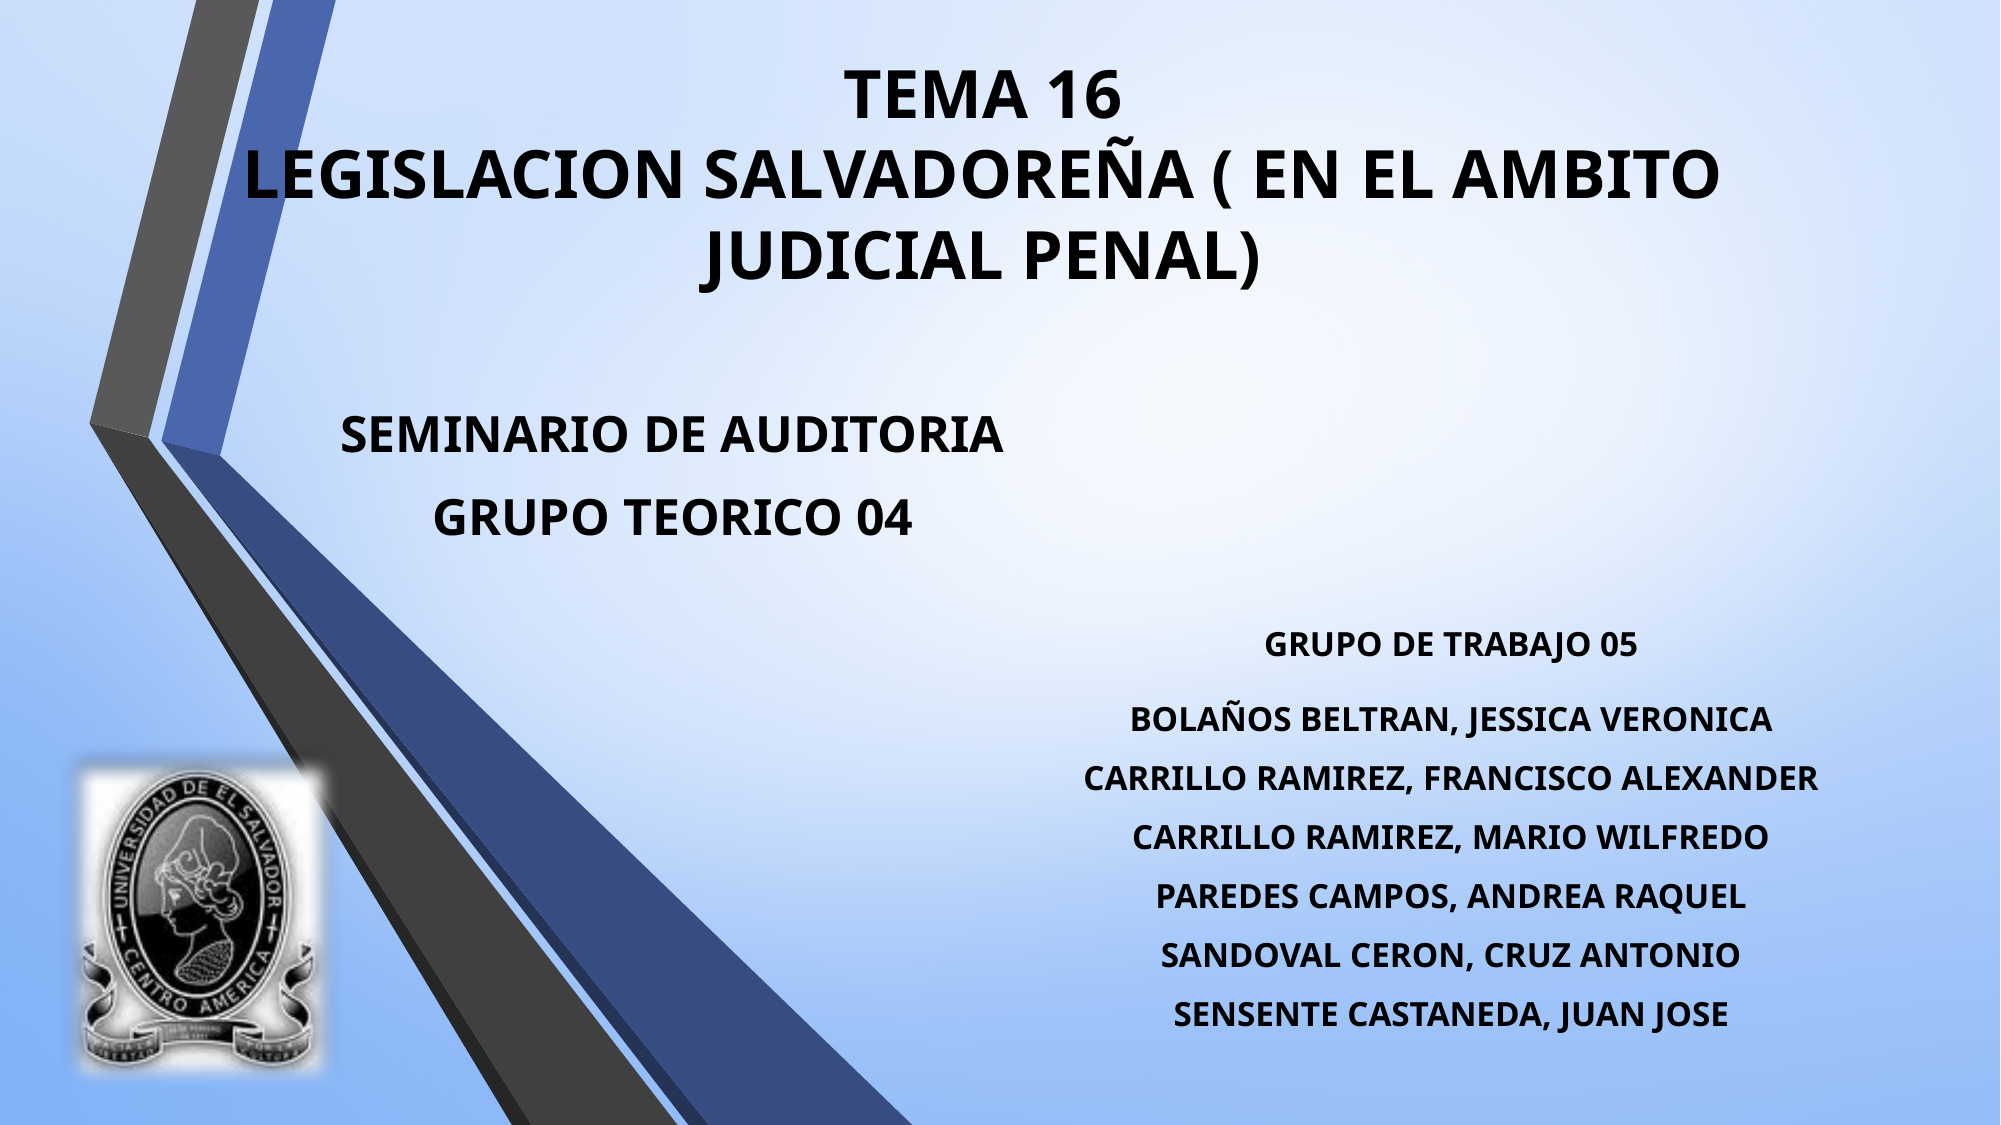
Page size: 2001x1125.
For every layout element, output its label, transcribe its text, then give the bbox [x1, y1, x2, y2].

picture [62, 751, 340, 1089]
text_box GRUPO DE TRABAJO 05 BOLAÑOS BELTRAN, JESSICA VERONICA CARRILLO RAMIREZ, FRANCISCO ALEXANDER CARRILLO RAMIREZ, MARIO WILFREDO PAREDES CAMPOS, ANDREA RAQUEL SANDOVAL CERON, CRUZ ANTONIO SENSENTE CASTANEDA, JUAN JOSE [1016, 615, 1887, 1005]
title TEMA 16 LEGISLACION SALVADOREÑA ( EN EL AMBITO JUDICIAL PENAL) [79, 27, 1887, 300]
subtitle SEMINARIO DE AUDITORIA GRUPO TEORICO 04 [99, 395, 1246, 561]
